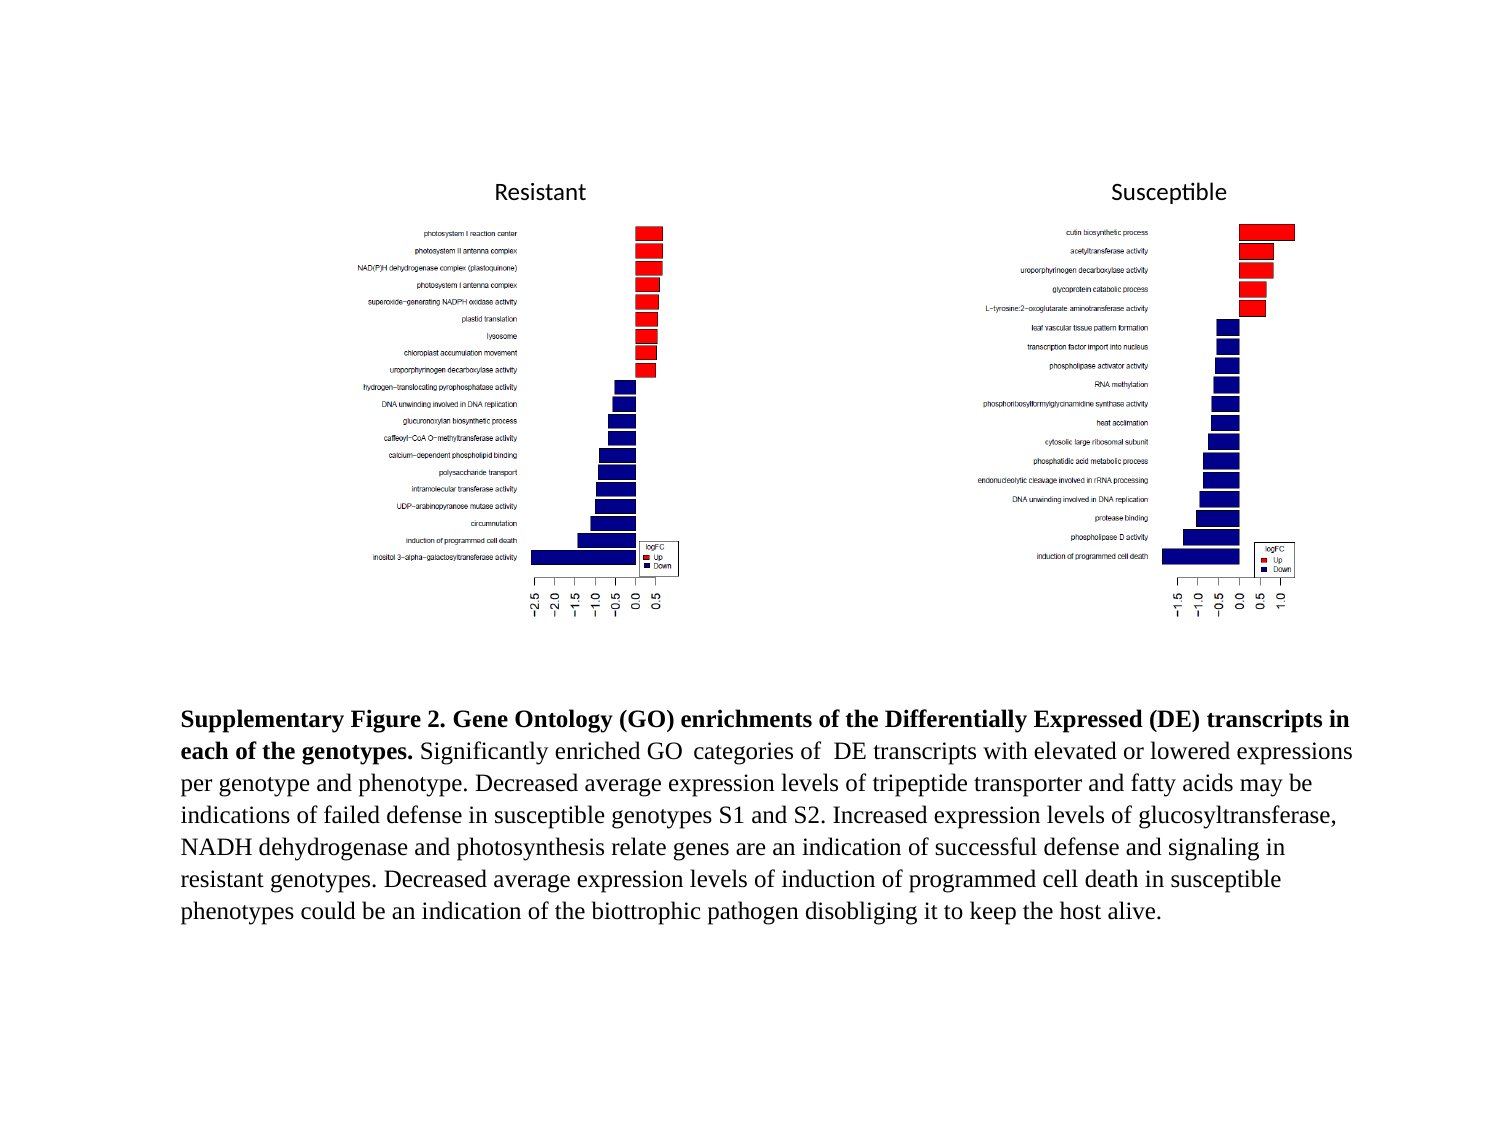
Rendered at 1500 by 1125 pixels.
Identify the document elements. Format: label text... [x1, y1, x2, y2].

picture [186, 220, 689, 694]
text_box Resistant [479, 168, 612, 214]
text_box Susceptible [1096, 168, 1246, 214]
picture [819, 220, 1323, 694]
text_box Supplementary Figure 2. Gene Ontology (GO) enrichments of the Differentially Expressed (DE) transcripts in each of the genotypes. Significantly enriched GO categories of DE transcripts with elevated or lowered expressions per genotype and phenotype. Decreased average expression levels of tripeptide transporter and fatty acids may be indications of failed defense in susceptible genotypes S1 and S2. Increased expression levels of glucosyltransferase, NADH dehydrogenase and photosynthesis relate genes are an indication of successful defense and signaling in resistant genotypes. Decreased average expression levels of induction of programmed cell death in susceptible phenotypes could be an indication of the biottrophic pathogen disobliging it to keep the host alive. [165, 693, 1391, 932]
